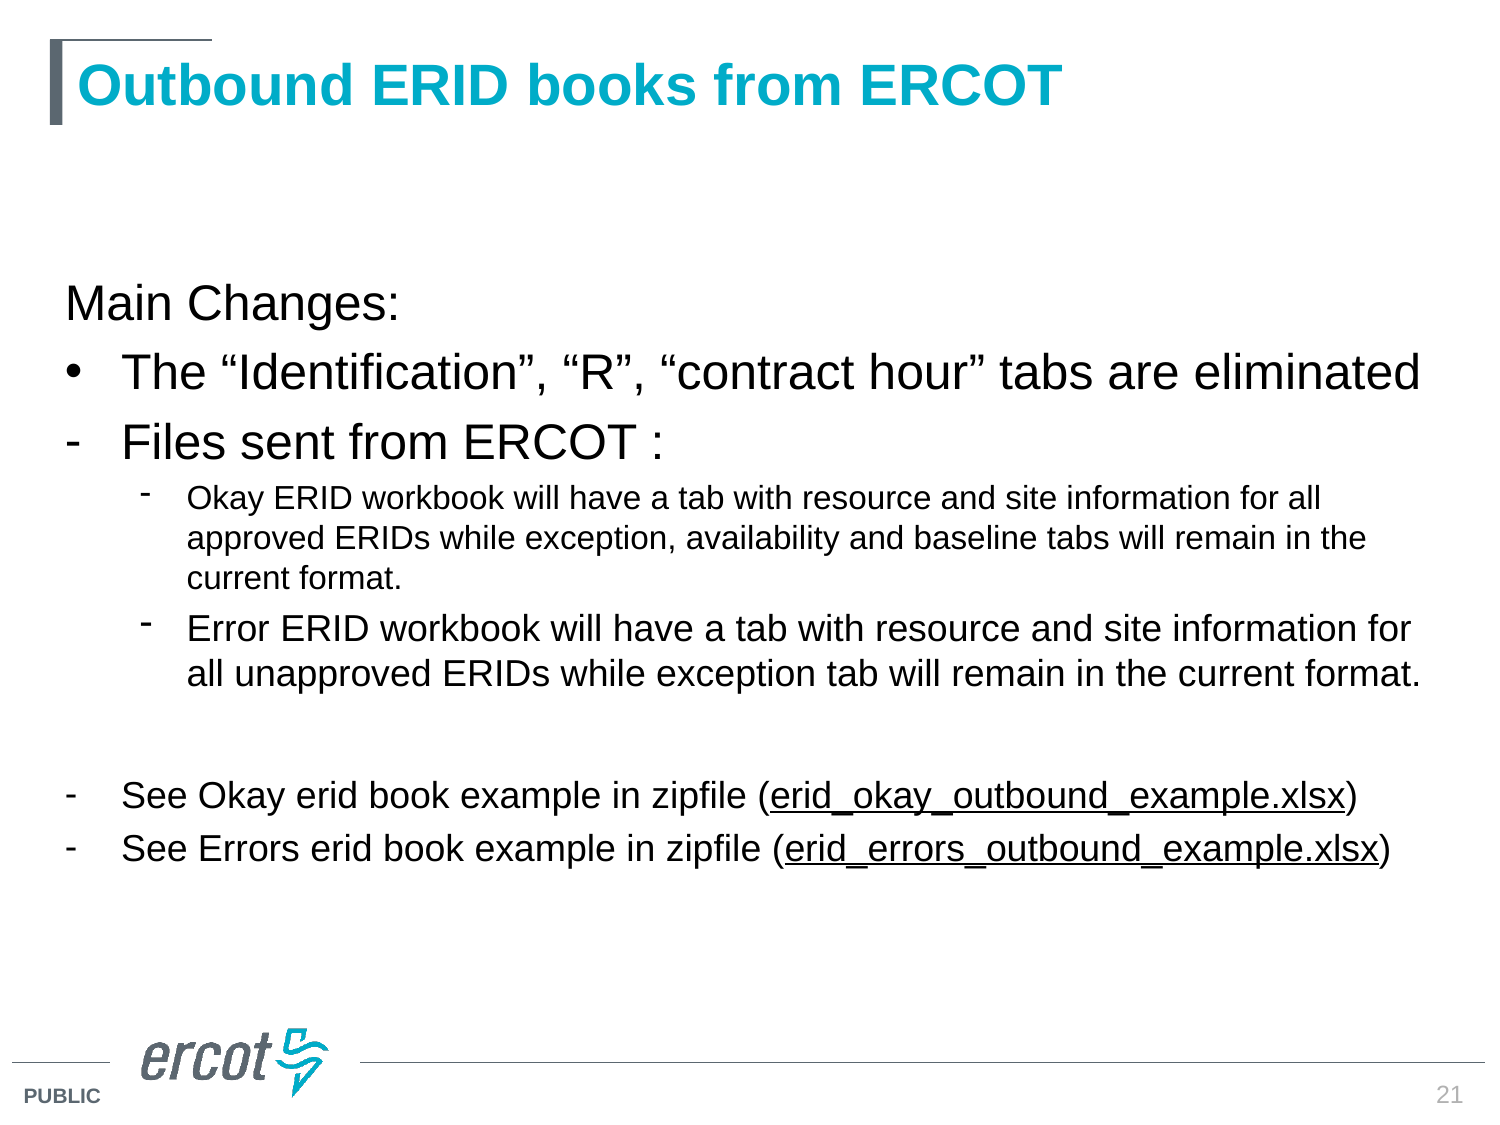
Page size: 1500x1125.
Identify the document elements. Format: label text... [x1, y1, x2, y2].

title Outbound ERID books from ERCOT [62, 39, 1450, 228]
slide_number 21 [1412, 1076, 1488, 1112]
list Main Changes: The “Identification”, “R”, “contract hour” tabs are eliminated Files sent from ERCOT : Okay ERID workbook will have a tab with resource and site information for all approved ERIDs while exception, availability and baseline tabs will remain in the current format. Error ERID workbook will have a tab with resource and site information for all unapproved ERIDs while exception tab will remain in the current format. See Okay erid book example in zipfile (erid_okay_outbound_example.xlsx) See Errors erid book example in zipfile (erid_errors_outbound_example.xlsx) [50, 262, 1450, 972]
picture [137, 1024, 332, 1100]
